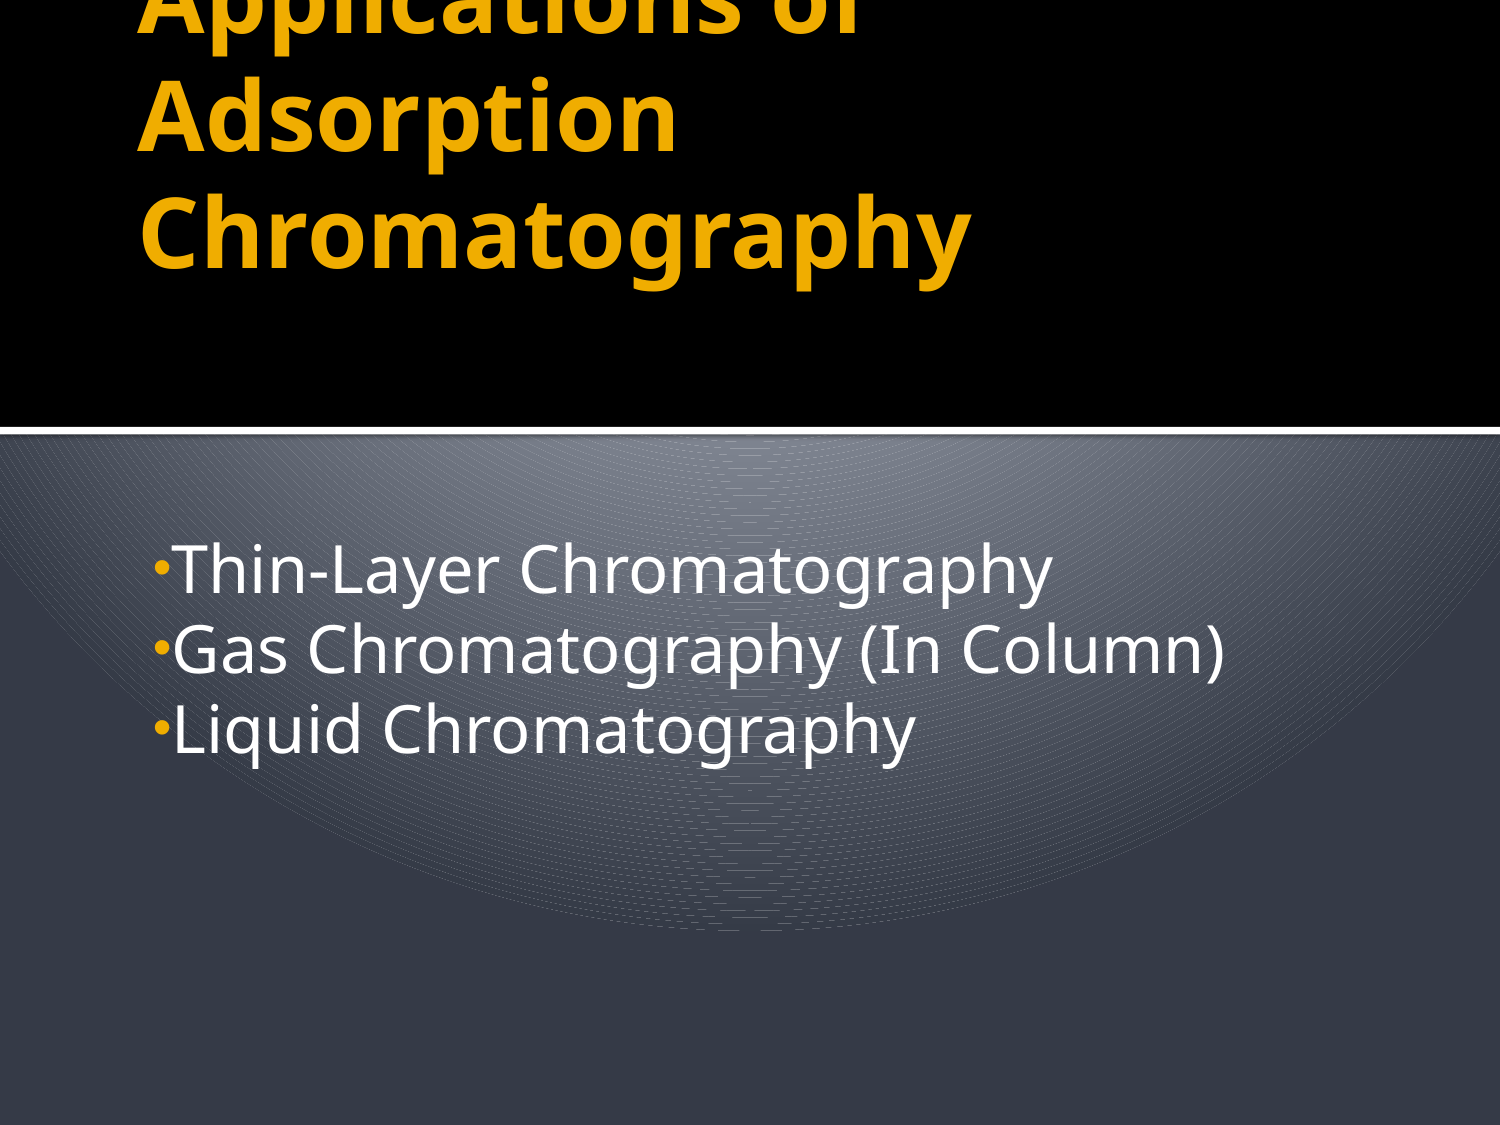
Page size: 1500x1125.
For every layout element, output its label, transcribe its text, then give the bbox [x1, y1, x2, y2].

title Applications of Adsorption Chromatography [123, 19, 1438, 288]
text_box Thin-Layer Chromatography Gas Chromatography (In Column) Liquid Chromatography [128, 527, 1395, 891]
